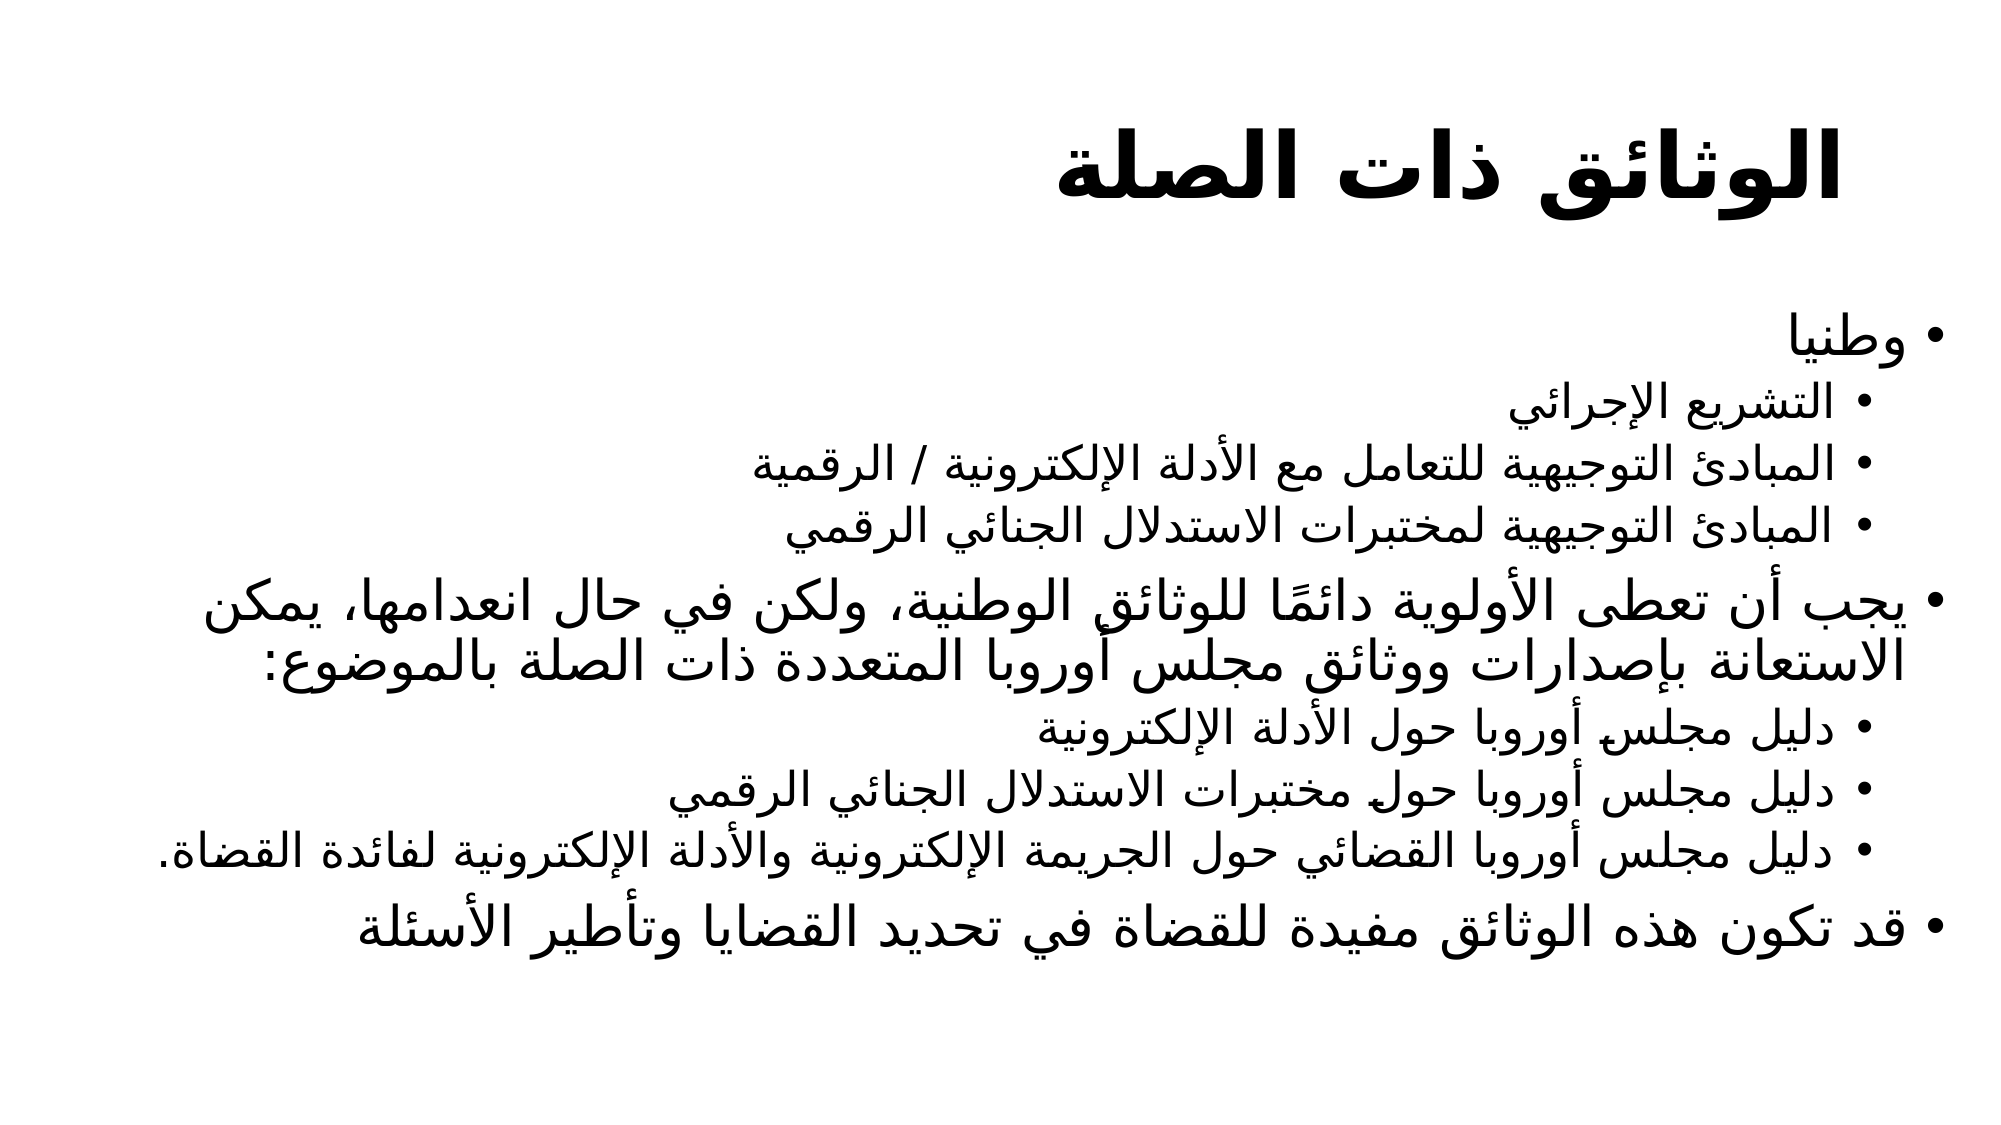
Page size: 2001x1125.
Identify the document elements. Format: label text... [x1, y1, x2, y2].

list وطنيا التشريع الإجرائي المبادئ التوجيهية للتعامل مع الأدلة الإلكترونية / الرقمية المبادئ التوجيهية لمختبرات الاستدلال الجنائي الرقمي يجب أن تعطى الأولوية دائمًا للوثائق الوطنية، ولكن في حال انعدامها، يمكن الاستعانة بإصدارات ووثائق مجلس أوروبا المتعددة ذات الصلة بالموضوع: دليل مجلس أوروبا حول الأدلة الإلكترونية دليل مجلس أوروبا حول مختبرات الاستدلال الجنائي الرقمي دليل مجلس أوروبا القضائي حول الجريمة الإلكترونية والأدلة الإلكترونية لفائدة القضاة. قد تكون هذه الوثائق مفيدة للقضاة في تحديد القضايا وتأطير الأسئلة [137, 299, 1960, 1014]
title الوثائق ذات الصلة [137, 59, 1863, 278]
